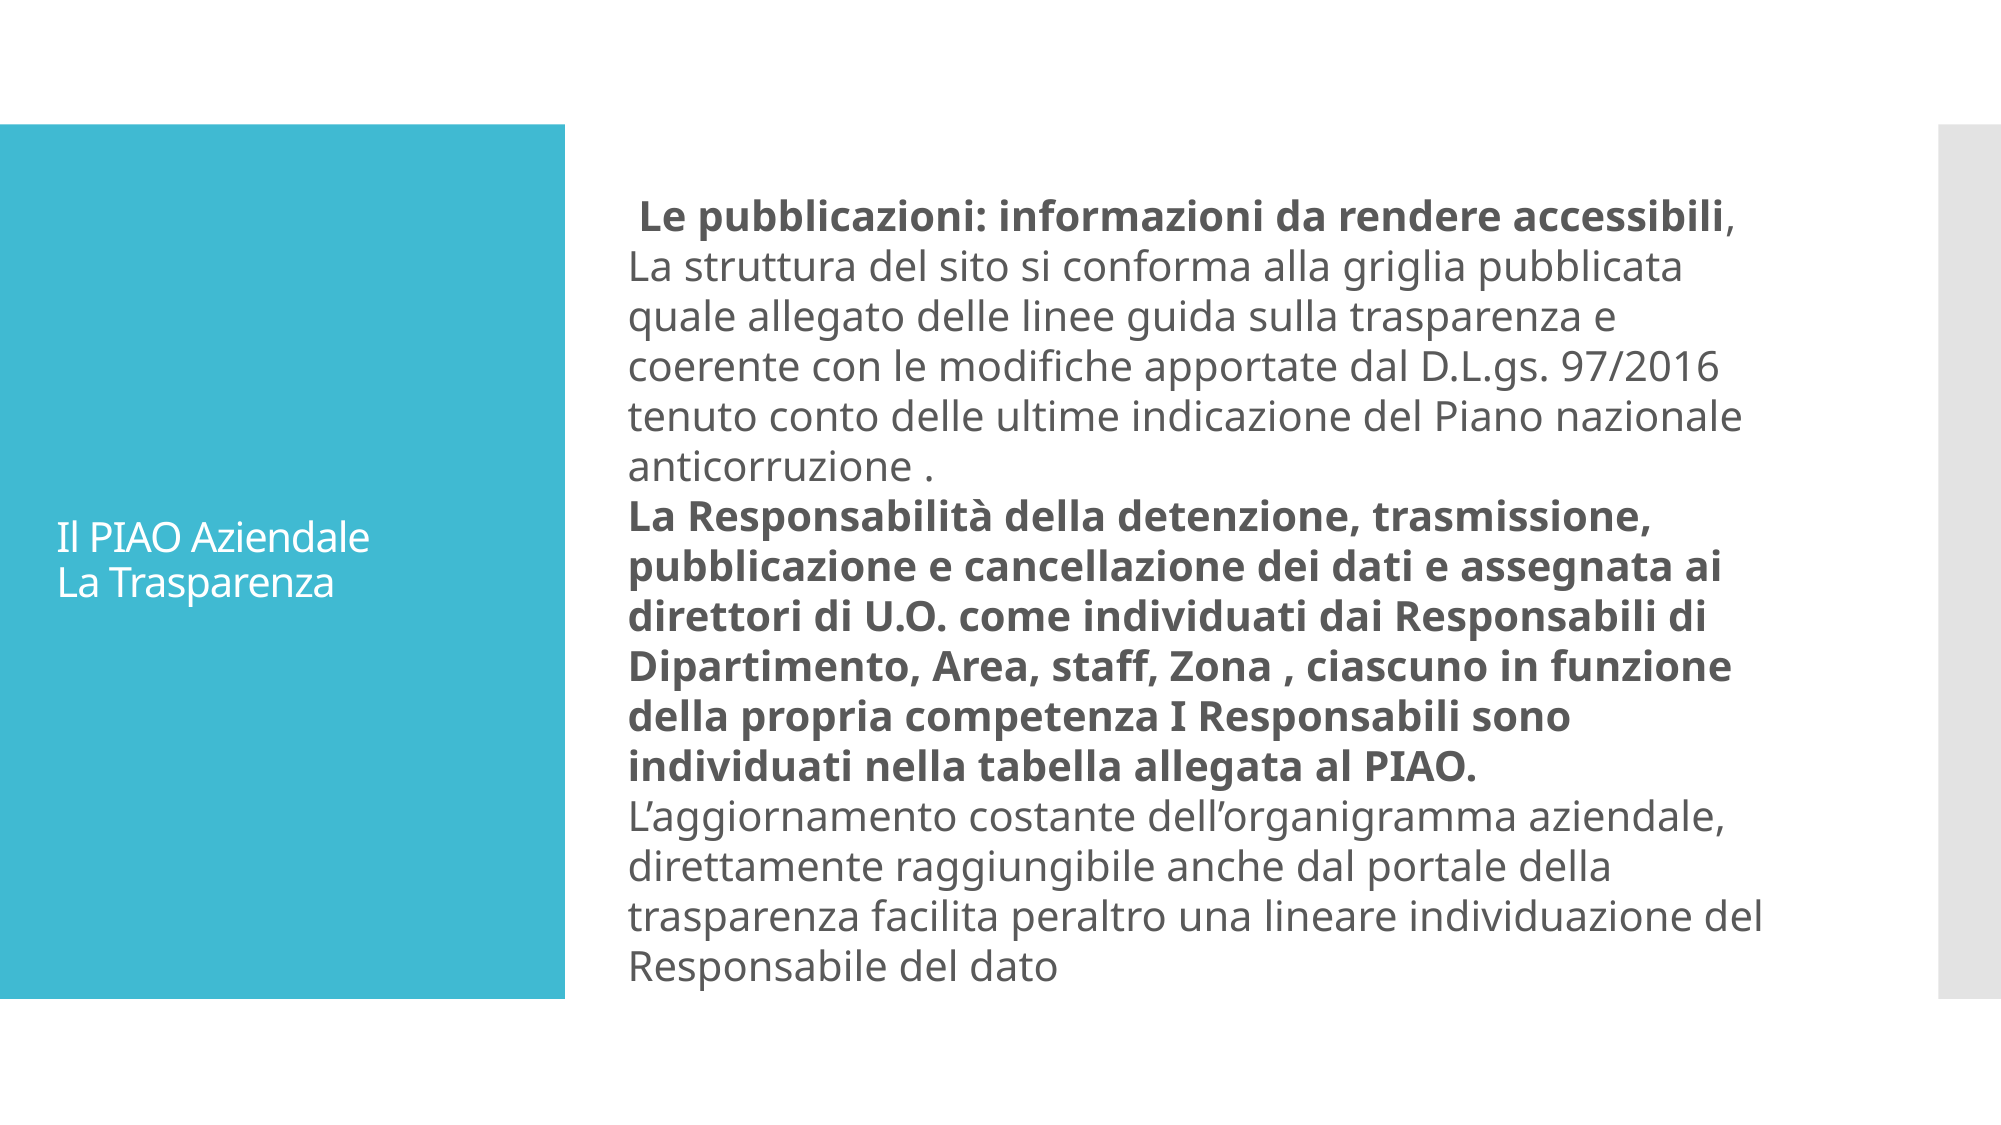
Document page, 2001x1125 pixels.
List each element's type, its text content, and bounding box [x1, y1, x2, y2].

title Il PIAO Aziendale La Trasparenza [41, 184, 525, 939]
list Le pubblicazioni: informazioni da rendere accessibili, La struttura del sito si conforma alla griglia pubblicata quale allegato delle linee guida sulla trasparenza e coerente con le modifiche apportate dal D.L.gs. 97/2016 tenuto conto delle ultime indicazione del Piano nazionale anticorruzione . La Responsabilità della detenzione, trasmissione, pubblicazione e cancellazione dei dati e assegnata ai direttori di U.O. come individuati dai Responsabili di Dipartimento, Area, staff, Zona , ciascuno in funzione della propria competenza I Responsabili sono individuati nella tabella allegata al PIAO. L’aggiornamento costante dell’organigramma aziendale, direttamente raggiungibile anche dal portale della trasparenza facilita peraltro una lineare individuazione del Responsabile del dato [612, 169, 1813, 1010]
